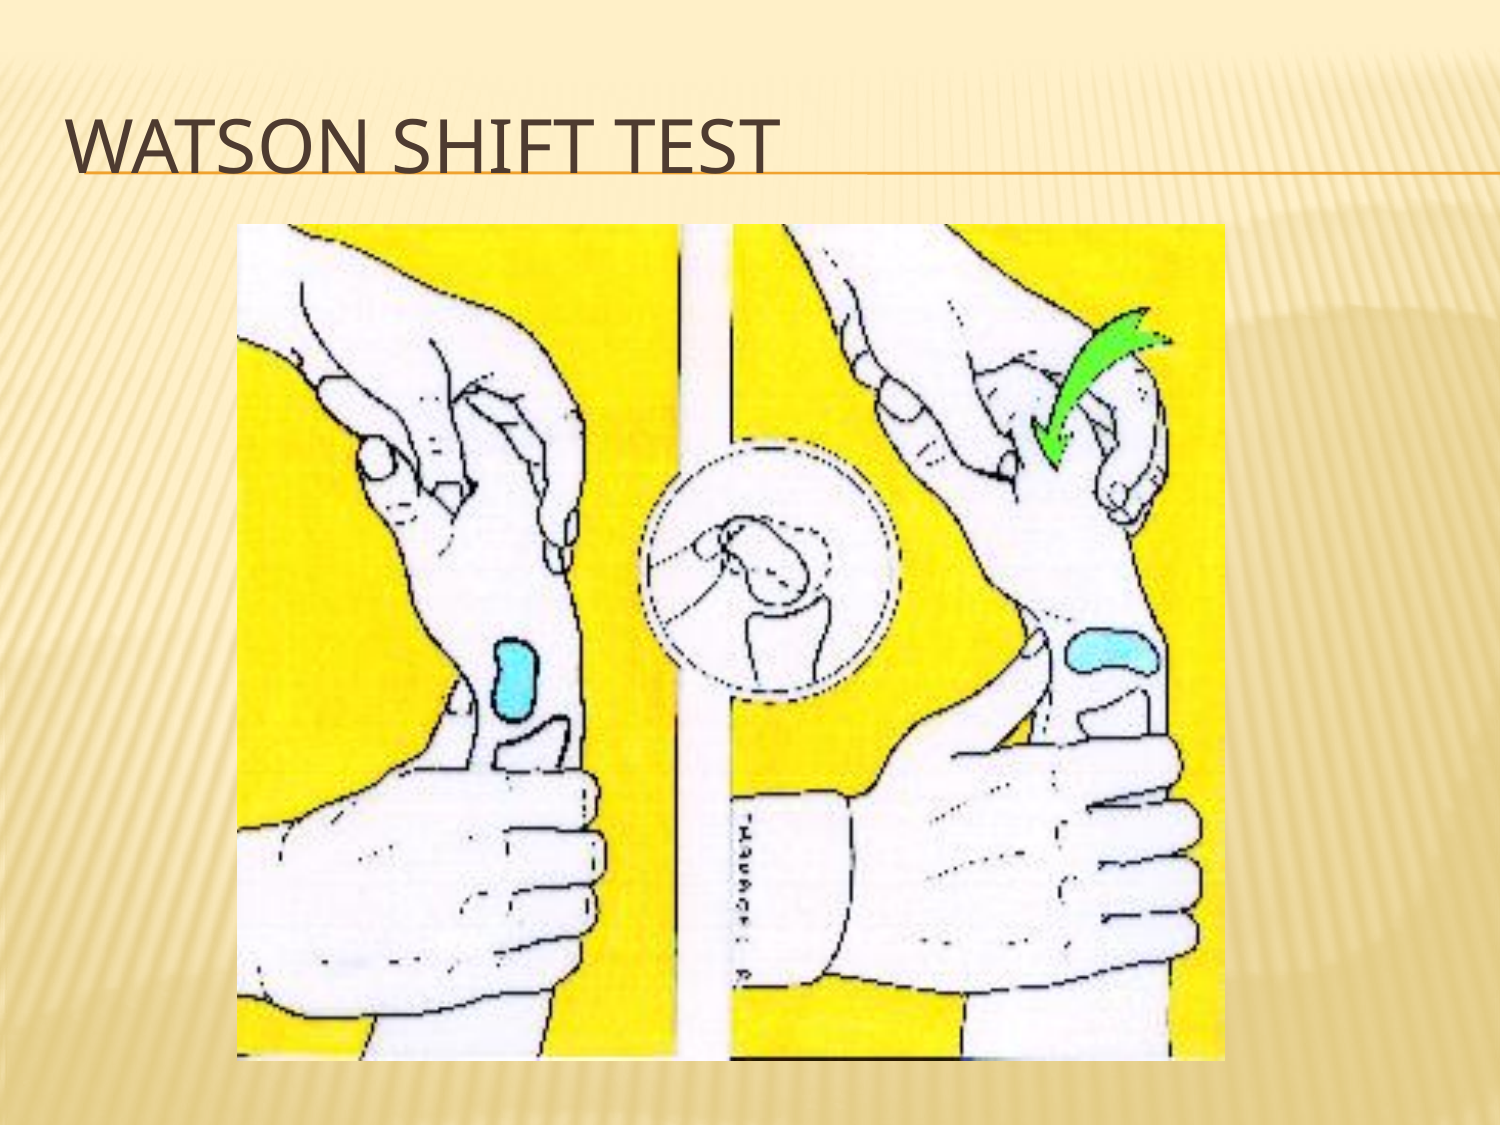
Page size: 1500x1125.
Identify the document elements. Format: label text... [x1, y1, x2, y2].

title WATSON SHIFT TEST [50, 75, 1475, 213]
picture [237, 224, 1226, 1061]
